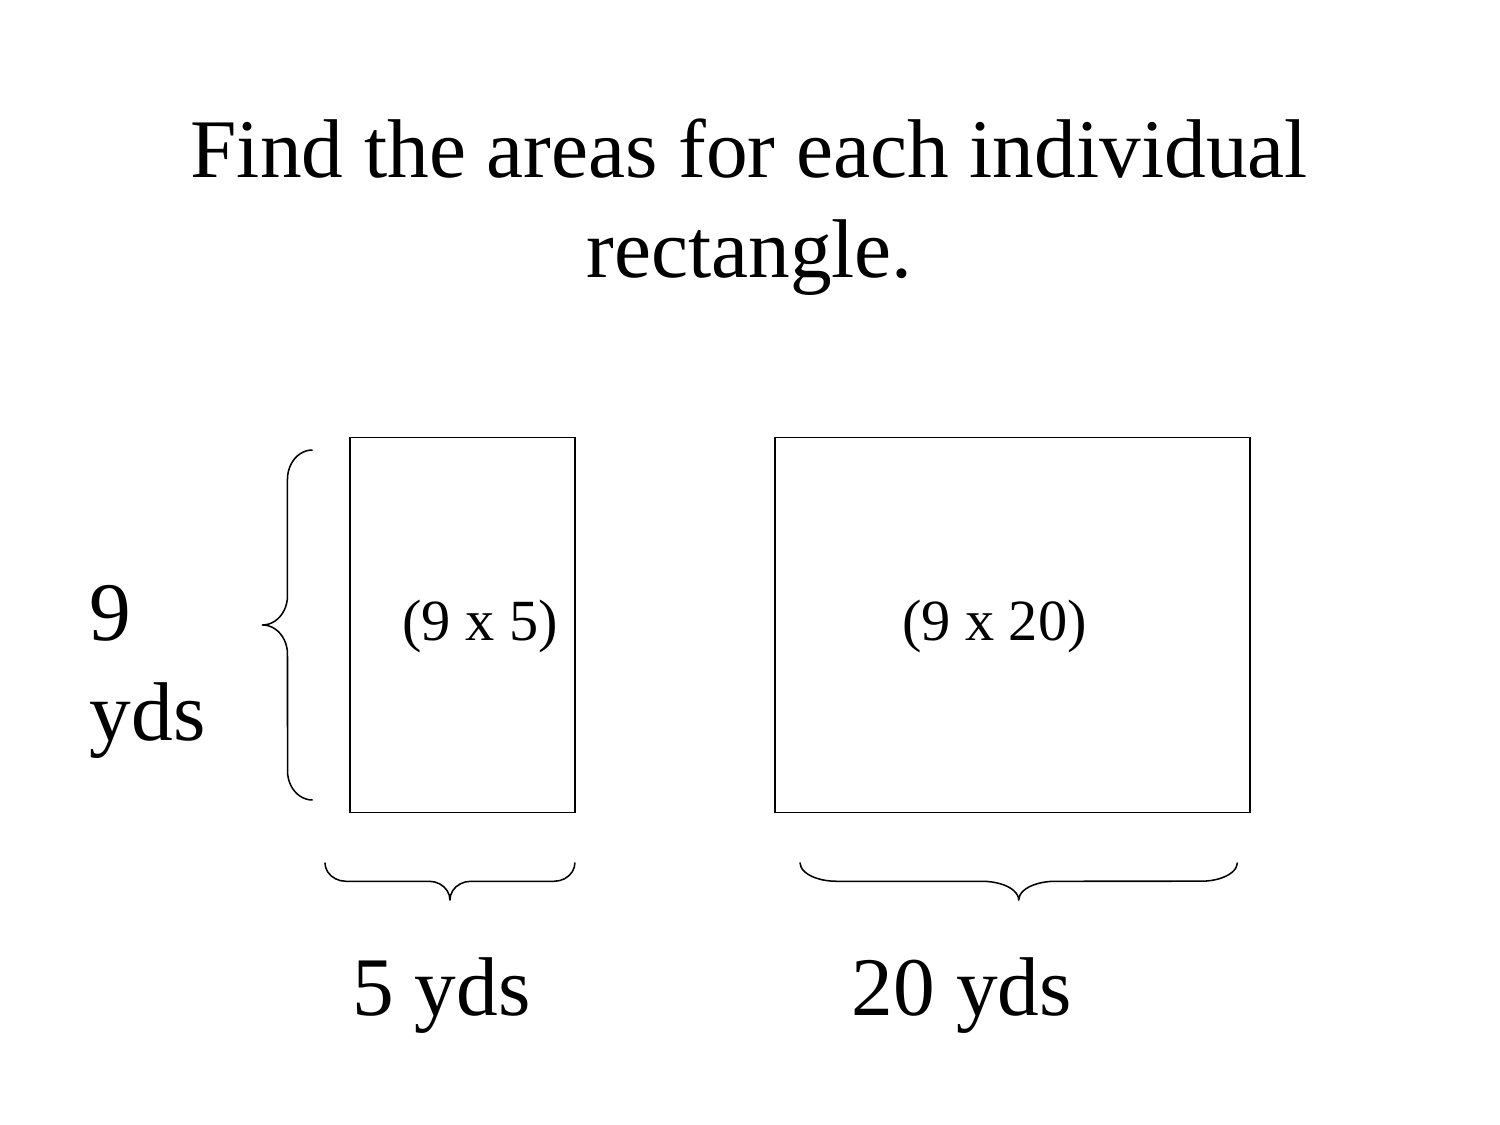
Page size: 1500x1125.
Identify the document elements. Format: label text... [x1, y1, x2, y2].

text_box (9 x 5) [387, 575, 588, 660]
text_box 5 yds [337, 924, 588, 1040]
text_box Find the areas for each individual rectangle. [112, 99, 1388, 288]
text_box 9 yds [75, 549, 263, 765]
text_box [262, 450, 313, 801]
text_box [349, 437, 575, 813]
text_box 20 yds [774, 924, 1238, 1040]
text_box (9 x 20) [887, 575, 1200, 660]
text_box [324, 862, 575, 901]
text_box [799, 862, 1238, 901]
text_box [774, 437, 1250, 813]
